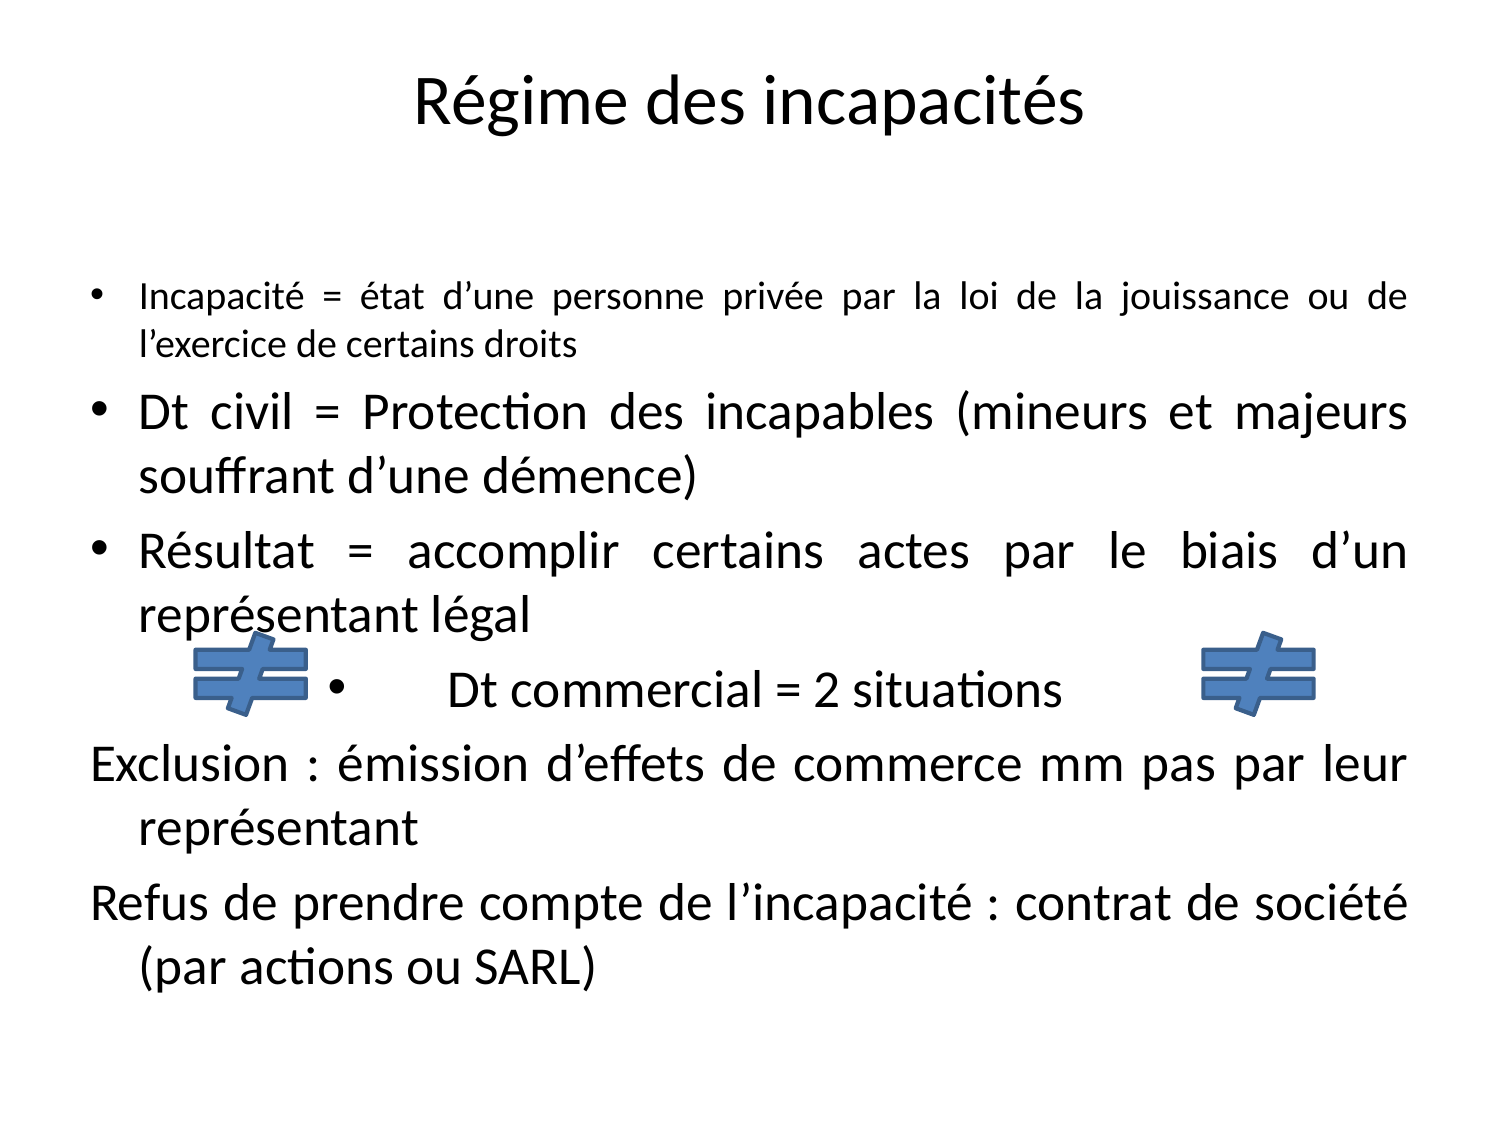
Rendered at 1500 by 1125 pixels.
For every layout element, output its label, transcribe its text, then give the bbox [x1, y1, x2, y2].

title Régime des incapacités [75, 45, 1425, 233]
text_box [1201, 630, 1316, 717]
list Incapacité = état d’une personne privée par la loi de la jouissance ou de l’exercice de certains droits Dt civil = Protection des incapables (mineurs et majeurs souffrant d’une démence) Résultat = accomplir certains actes par le biais d’un représentant légal Dt commercial = 2 situations Exclusion : émission d’effets de commerce mm pas par leur représentant Refus de prendre compte de l’incapacité : contrat de société (par actions ou SARL) [75, 262, 1425, 1005]
text_box [193, 630, 308, 717]
